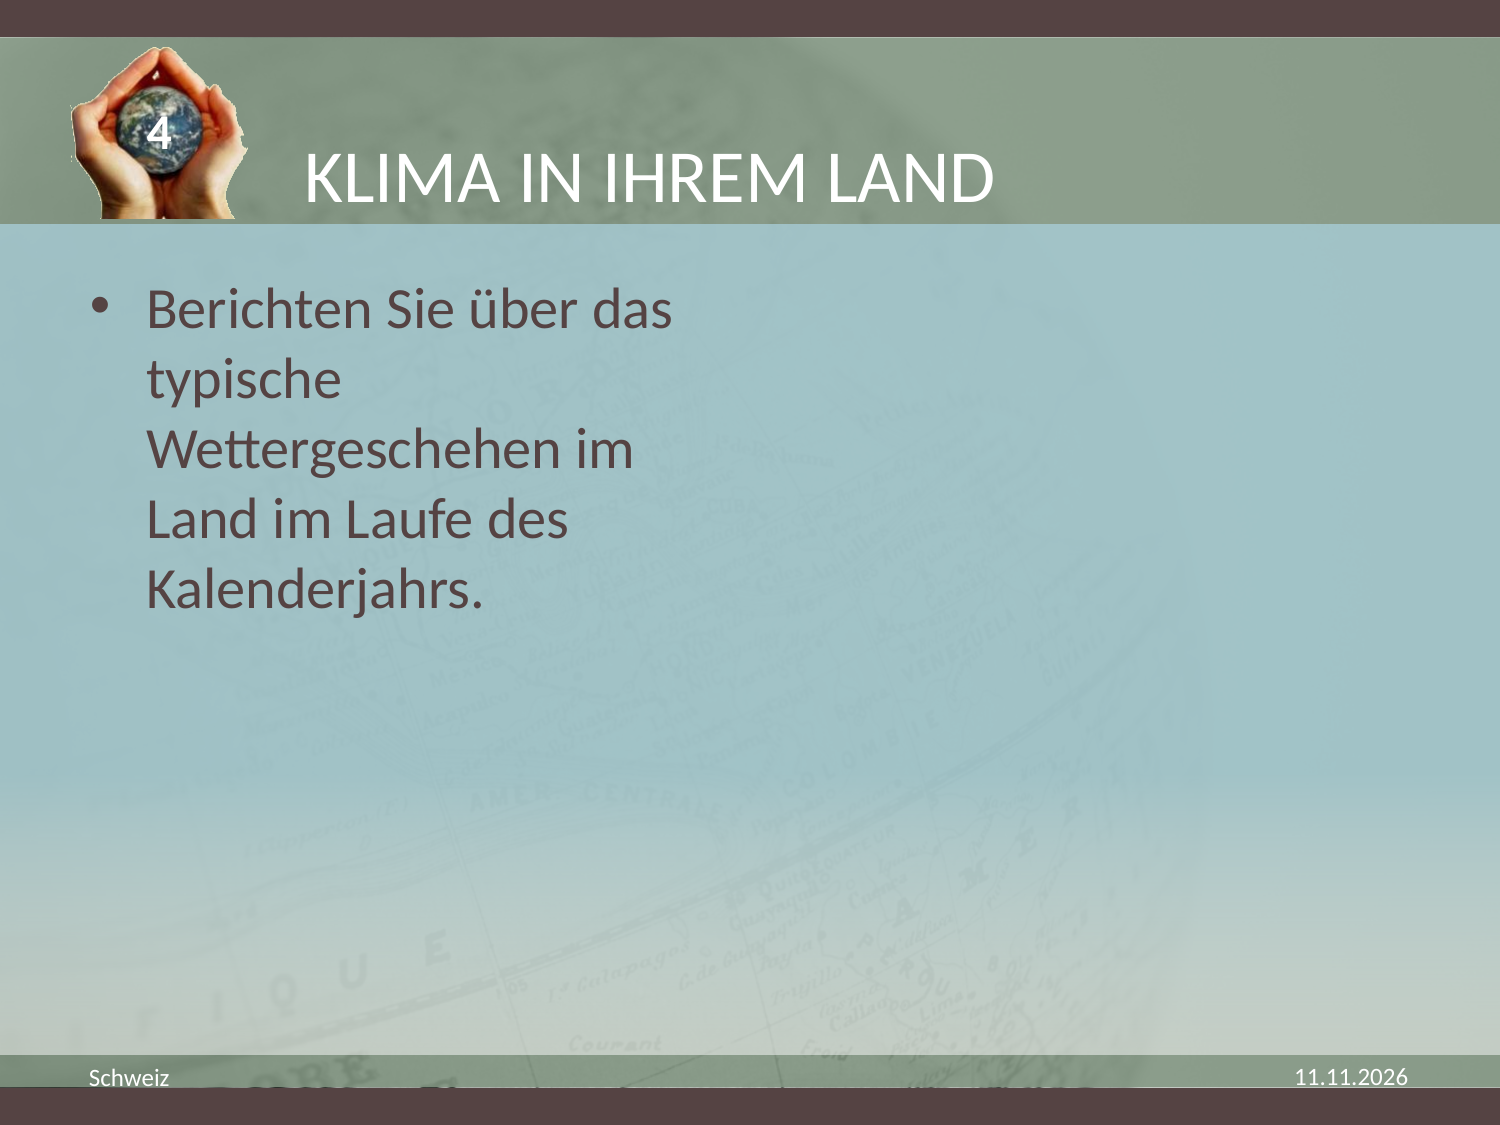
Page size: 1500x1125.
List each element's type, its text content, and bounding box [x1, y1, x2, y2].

title Klima in Ihrem Land [289, 37, 1425, 225]
footer Schweiz [74, 1046, 550, 1107]
list Berichten Sie über das typische Wettergeschehen im Land im Laufe des Kalenderjahrs. [75, 262, 738, 1005]
picture [70, 41, 248, 219]
slide_number 4 [112, 99, 207, 160]
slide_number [1073, 1045, 1424, 1106]
